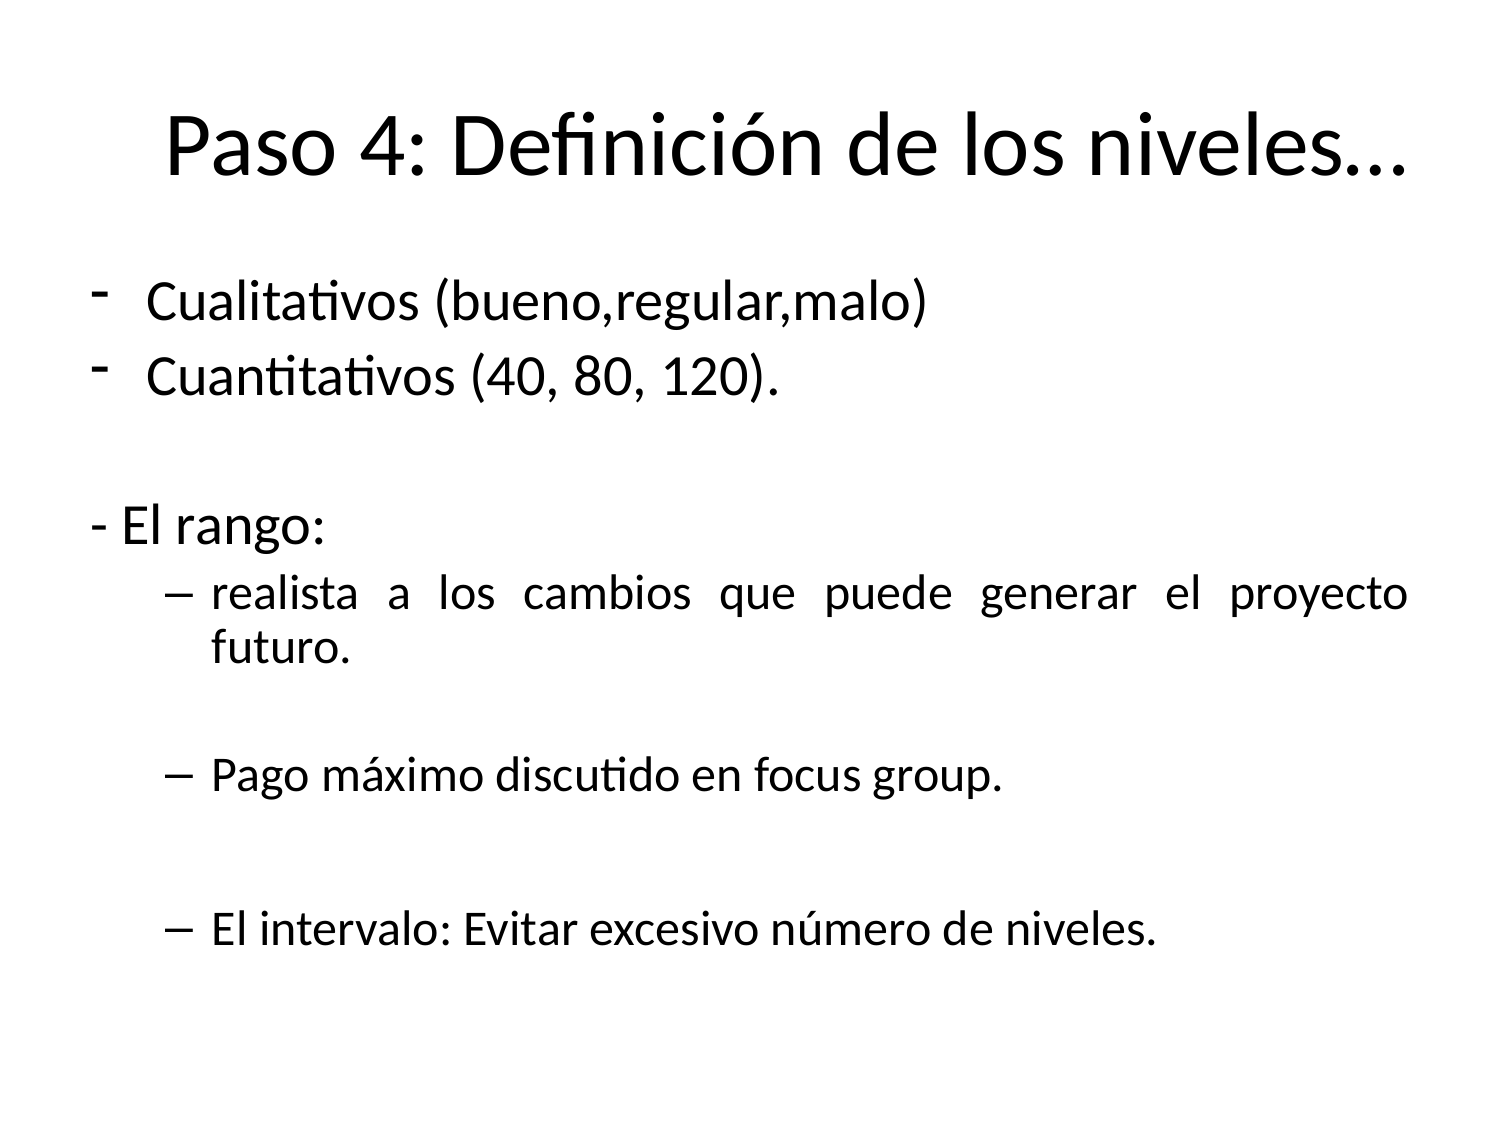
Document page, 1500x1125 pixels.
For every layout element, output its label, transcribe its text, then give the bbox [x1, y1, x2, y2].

title Paso 4: Definición de los niveles… [75, 45, 1425, 233]
list Cualitativos (bueno,regular,malo) Cuantitativos (40, 80, 120). - El rango: realista a los cambios que puede generar el proyecto futuro. Pago máximo discutido en focus group. El intervalo: Evitar excesivo número de niveles. [75, 262, 1425, 1005]
